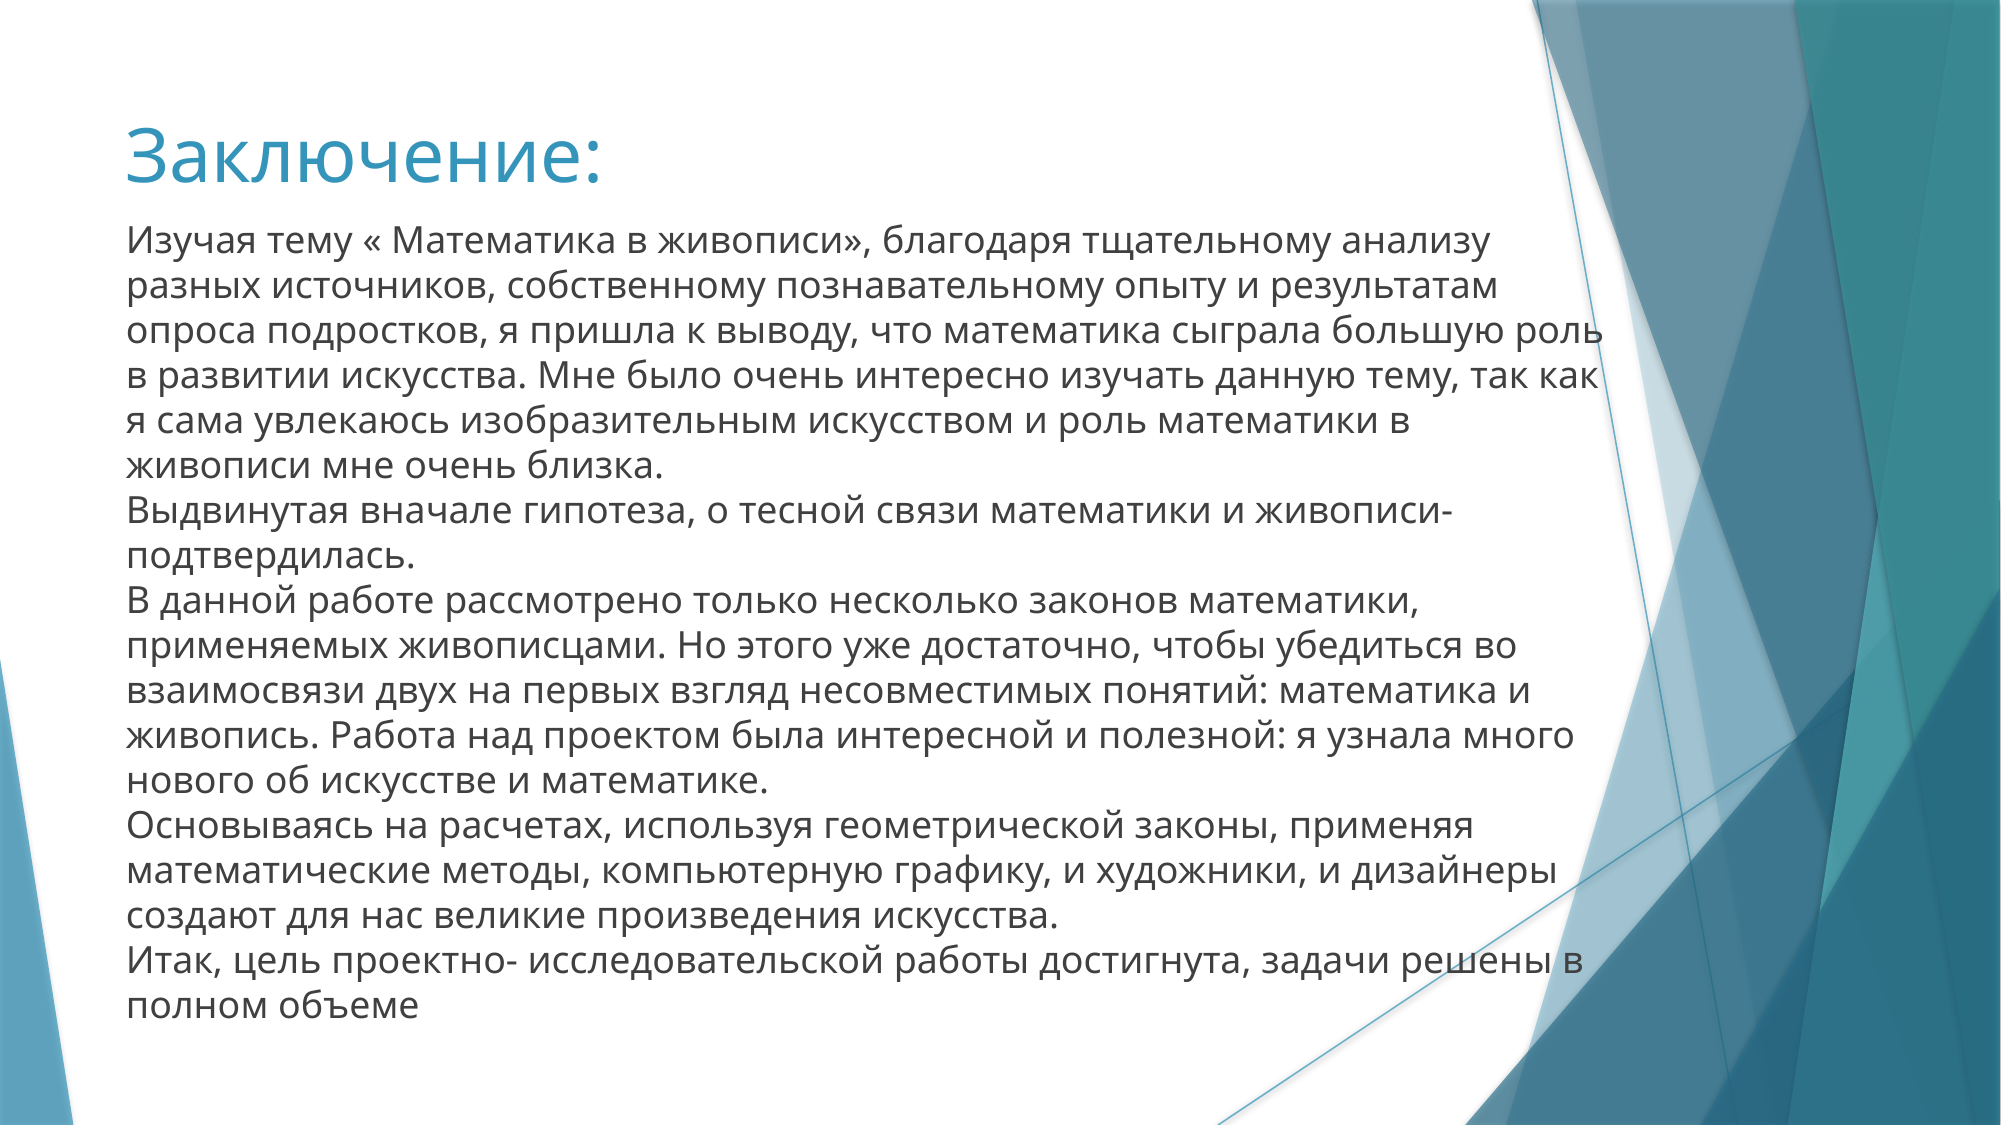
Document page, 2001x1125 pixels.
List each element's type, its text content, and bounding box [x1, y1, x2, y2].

list Изучая тему « Математика в живописи», благодаря тщательному анализу разных источников, собственному познавательному опыту и результатам опроса подростков, я пришла к выводу, что математика сыграла большую роль в развитии искусства. Мне было очень интересно изучать данную тему, так как я сама увлекаюсь изобразительным искусством и роль математики в живописи мне очень близка. Выдвинутая вначале гипотеза, о тесной связи математики и живописи- подтвердилась. В данной работе рассмотрено только несколько законов математики, применяемых живописцами. Но этого уже достаточно, чтобы убедиться во взаимосвязи двух на первых взгляд несовместимых понятий: математика и живопись. Работа над проектом была интересной и полезной: я узнала много нового об искусстве и математике. Основываясь на расчетах, используя геометрической законы, применяя математические методы, компьютерную графику, и художники, и дизайнеры создают для нас великие произведения искусства. Итак, цель проектно- исследовательской работы достигнута, задачи решены в полном объеме [111, 208, 1622, 1125]
title Заключение: [111, 99, 1522, 208]
